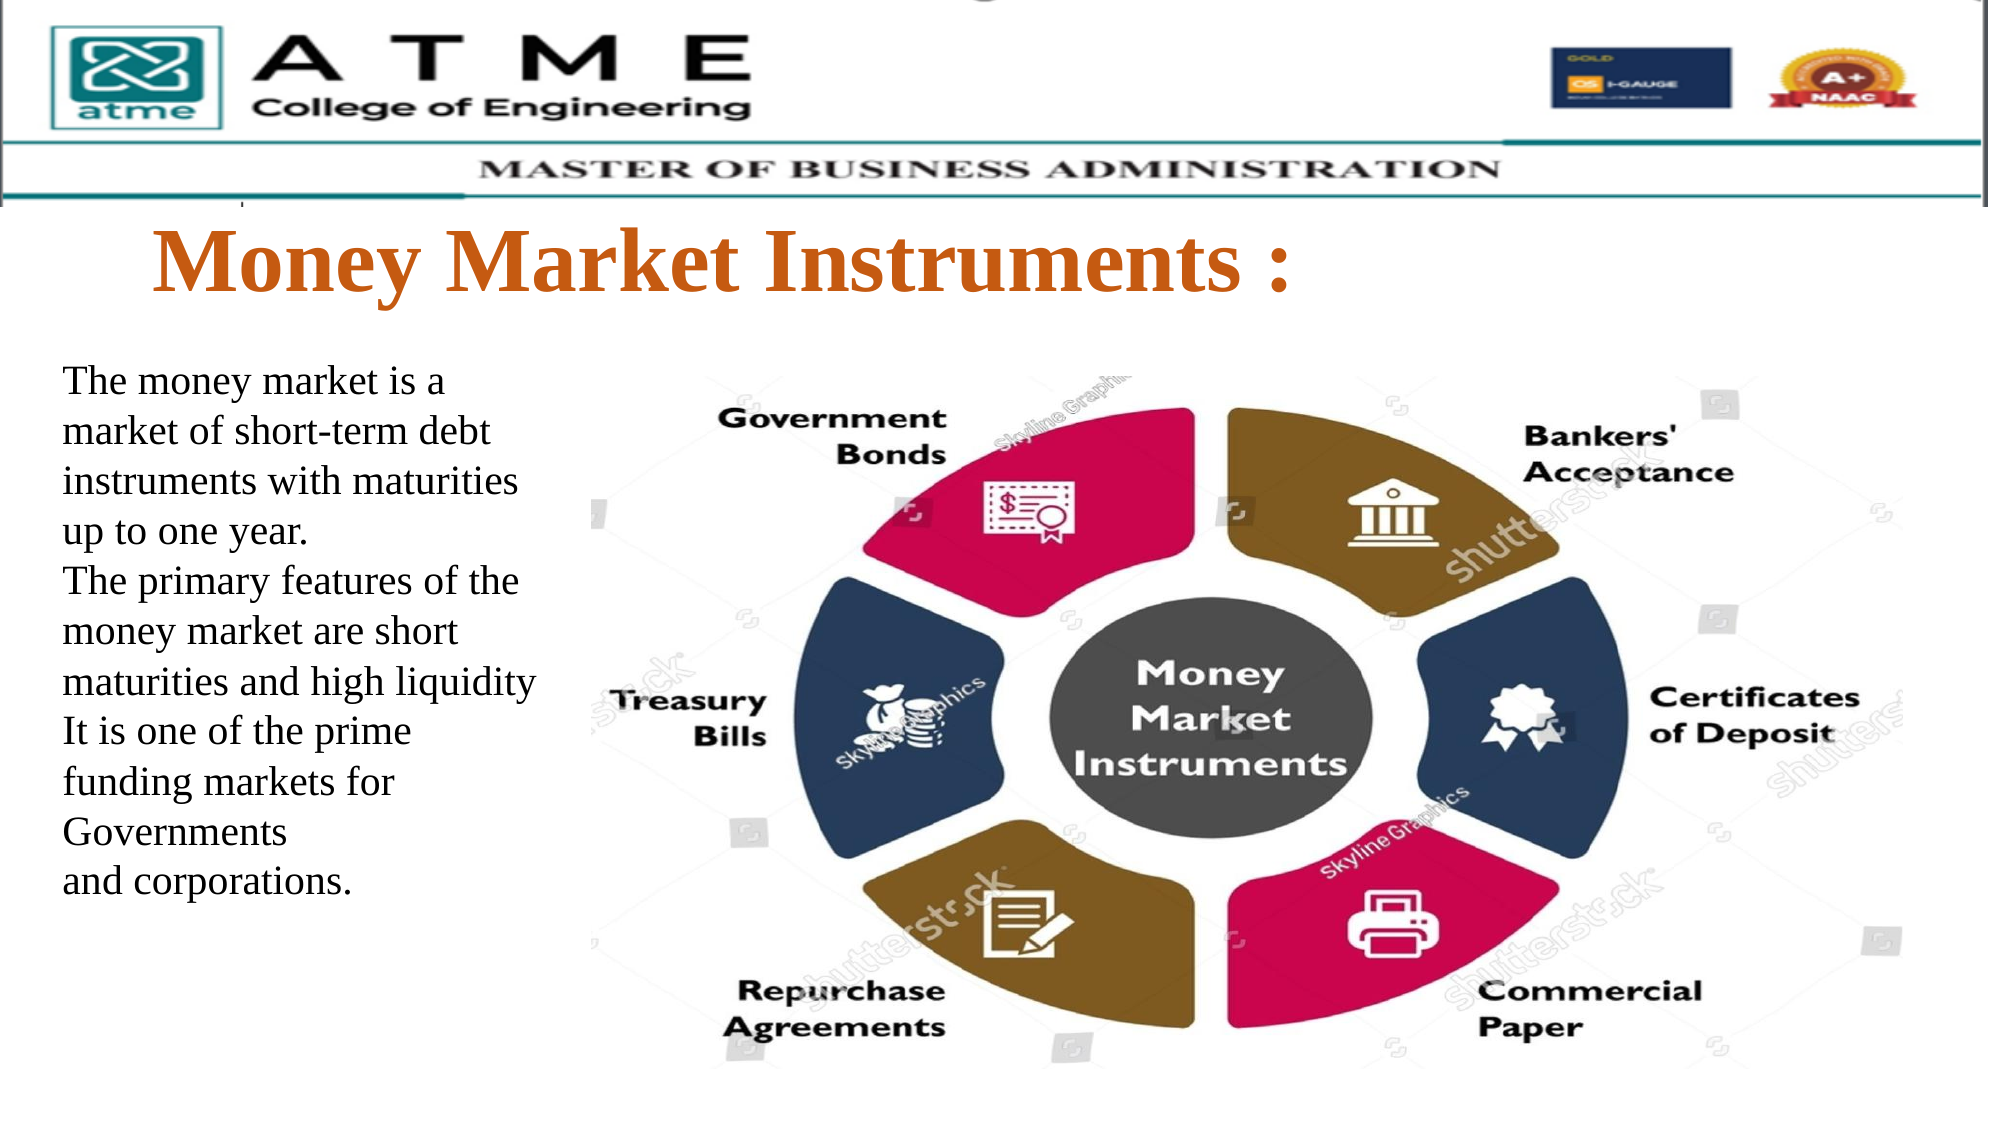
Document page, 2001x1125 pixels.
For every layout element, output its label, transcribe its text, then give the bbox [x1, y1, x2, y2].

text_box The money market is a market of short-term debt instruments with maturities up to one year. The primary features of the money market are short maturities and high liquidity It is one of the prime funding markets for Governments and corporations. [47, 345, 553, 911]
title Money Market Instruments : [137, 177, 1863, 346]
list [591, 376, 1903, 1069]
picture [0, 0, 1988, 207]
